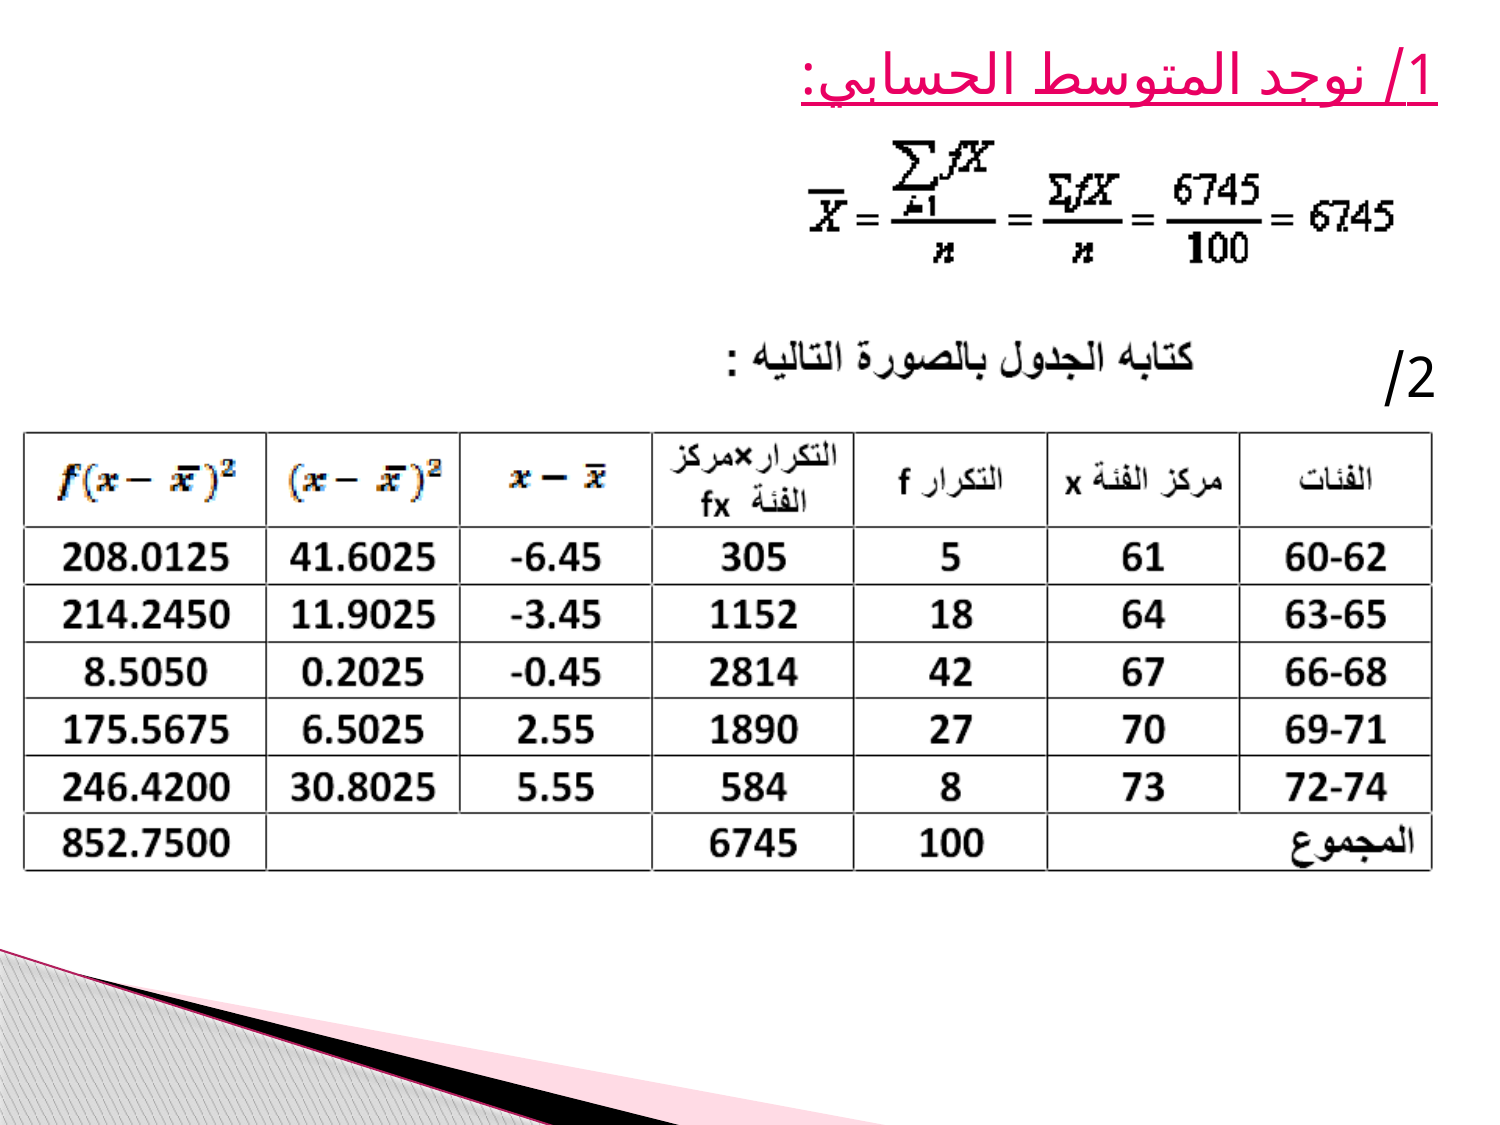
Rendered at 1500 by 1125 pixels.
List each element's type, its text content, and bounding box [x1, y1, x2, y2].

list 1/ نوجد المتوسط الحسابي: 2/ [0, 30, 1471, 1035]
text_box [0, 337, 1451, 902]
picture [785, 125, 1417, 268]
